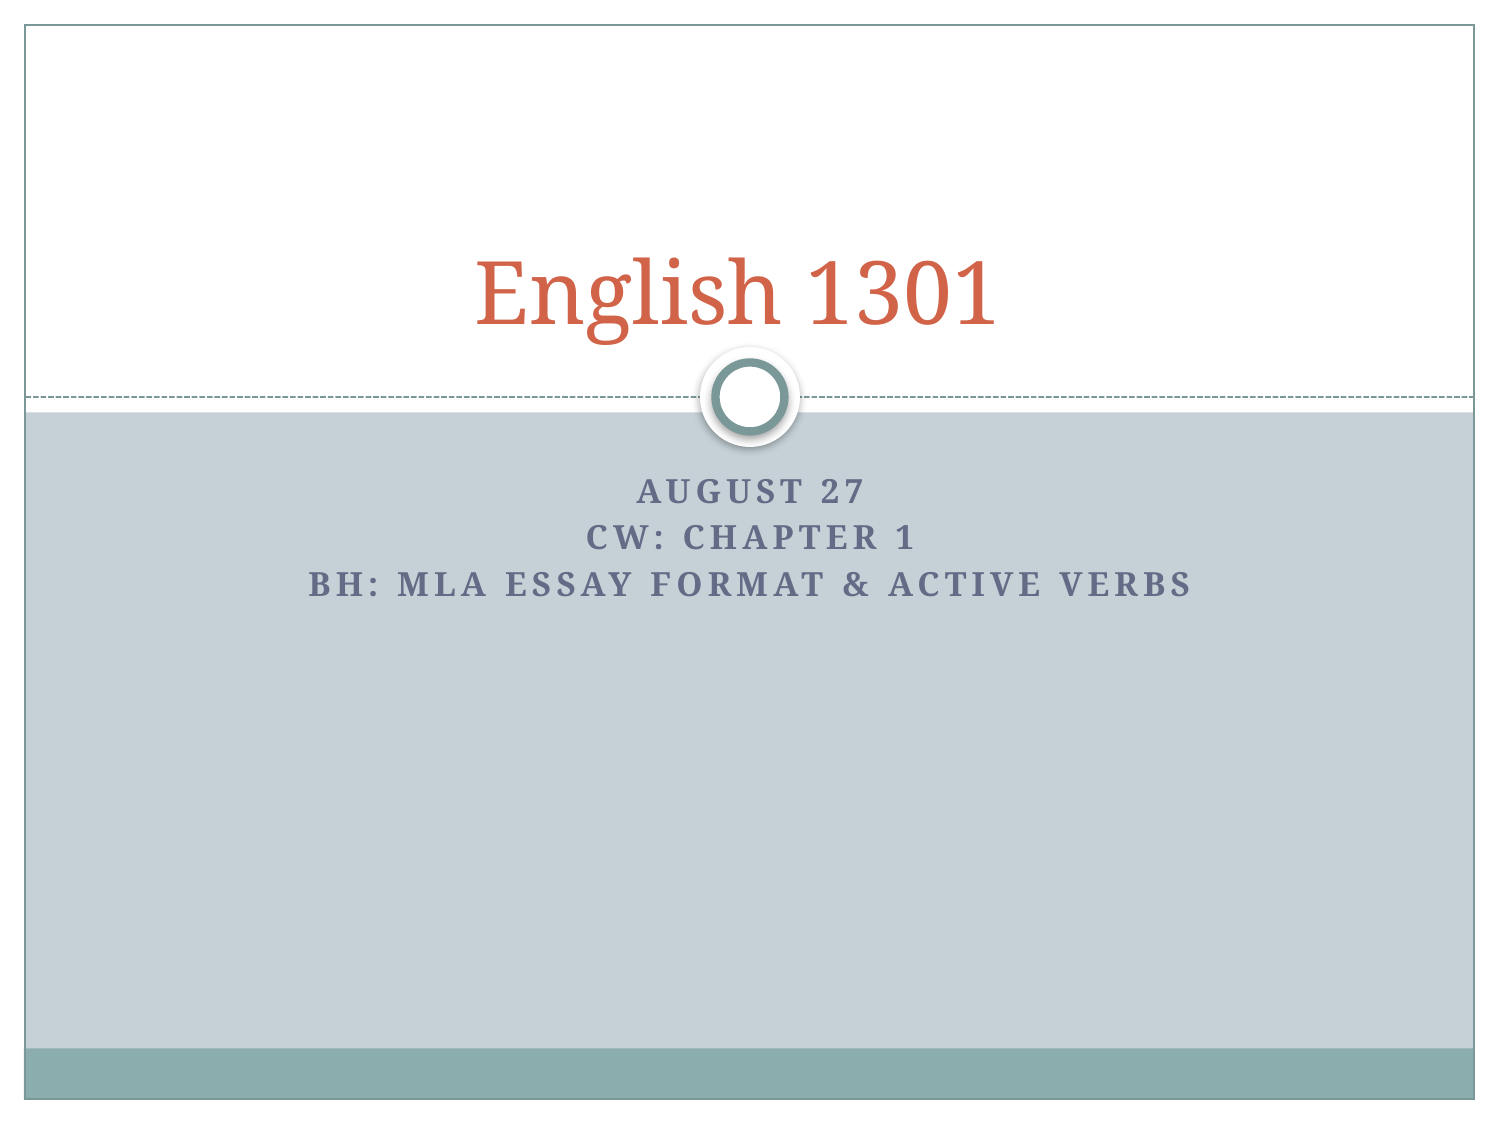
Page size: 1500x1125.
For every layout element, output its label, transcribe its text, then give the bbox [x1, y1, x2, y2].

title English 1301 [112, 62, 1388, 350]
subtitle August 27 CW: Chapter 1 BH: MLA Essay Format & Active Verbs [225, 462, 1275, 750]
